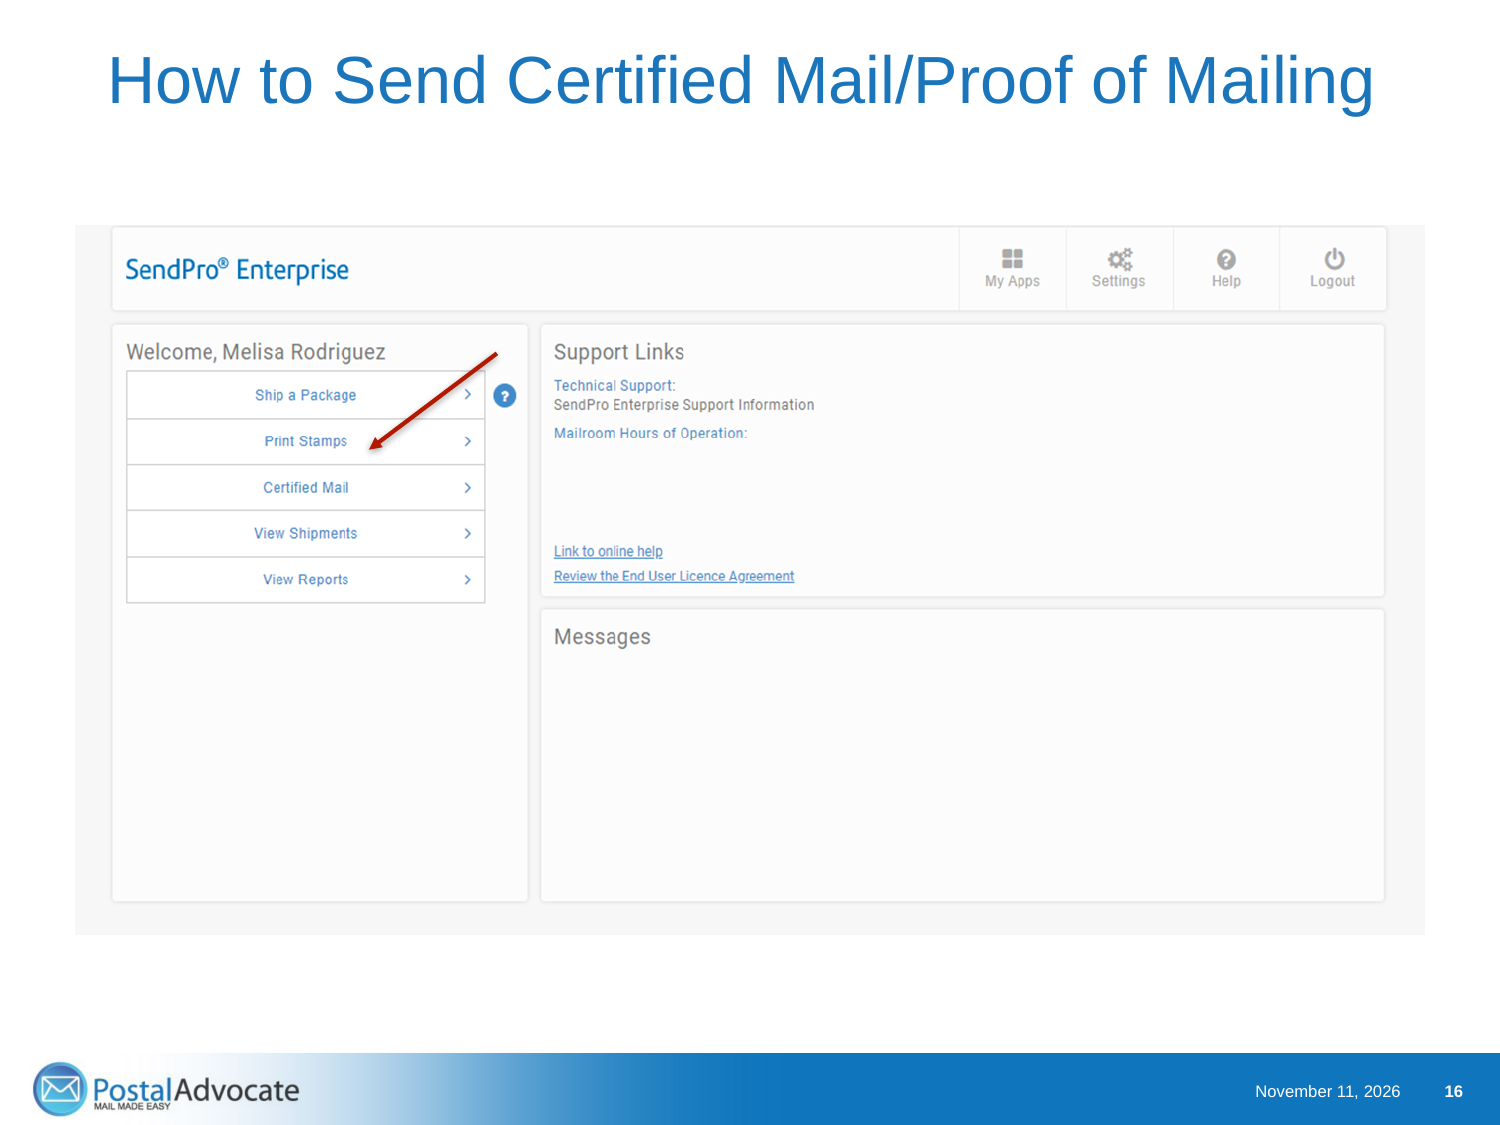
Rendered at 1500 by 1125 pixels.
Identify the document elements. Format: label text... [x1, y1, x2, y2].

slide_number 16 [1371, 1067, 1479, 1114]
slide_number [1161, 1067, 1371, 1114]
title How to Send Certified Mail/Proof of Mailing [75, 59, 1425, 174]
picture [1, 1052, 1500, 1125]
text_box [368, 353, 498, 450]
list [74, 225, 1426, 936]
